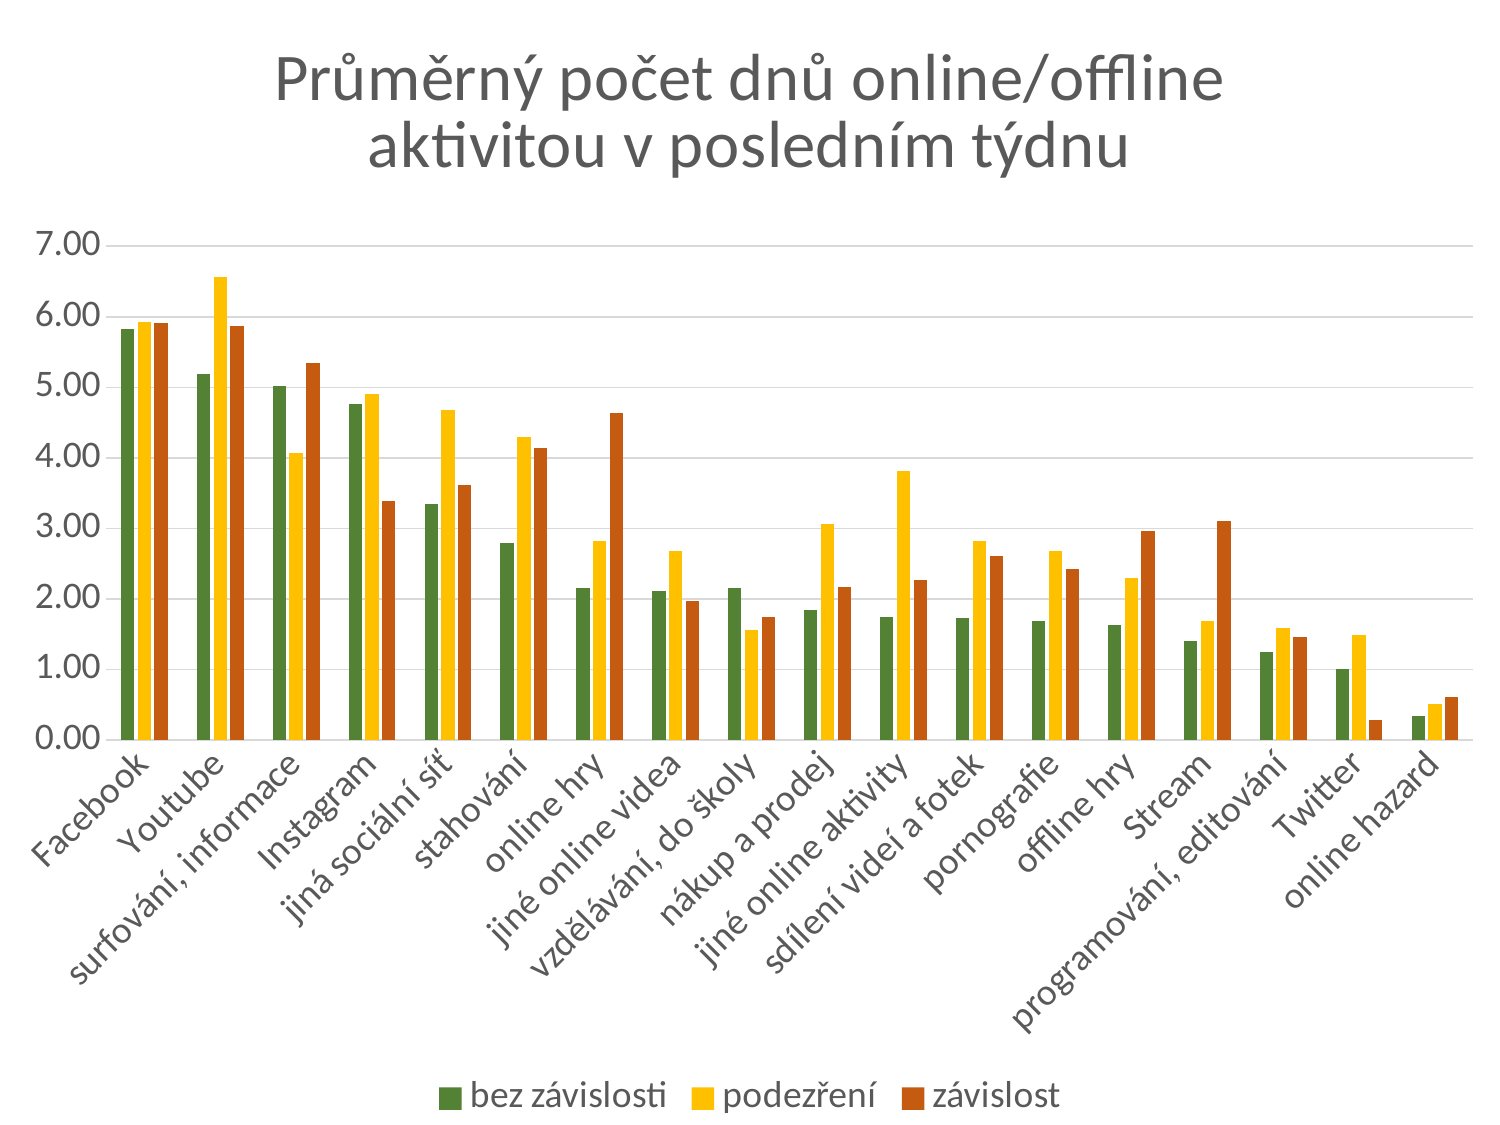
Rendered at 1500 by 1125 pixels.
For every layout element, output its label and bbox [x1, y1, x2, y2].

chart [0, 0, 1500, 1125]
